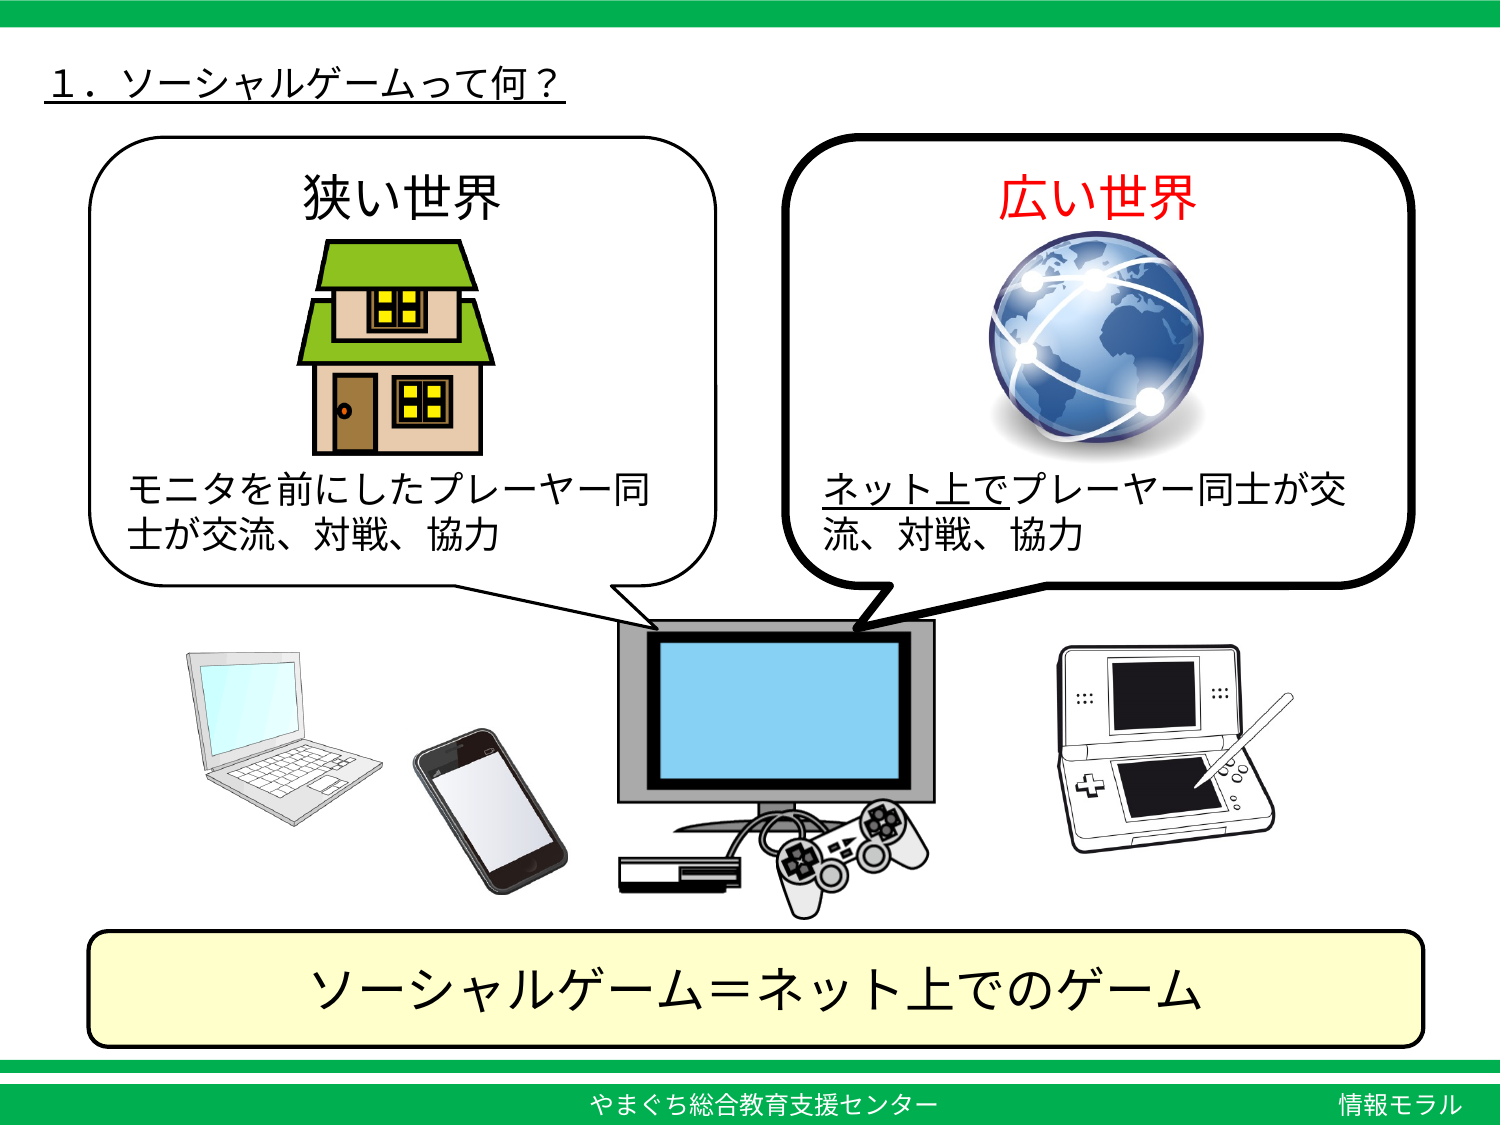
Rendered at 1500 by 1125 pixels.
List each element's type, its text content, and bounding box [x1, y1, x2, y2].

text_box ソーシャルゲーム＝ネット上でのゲーム [86, 929, 1426, 1049]
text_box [89, 136, 716, 587]
picture [617, 619, 936, 920]
text_box １．ソーシャルゲームって何？ [29, 52, 963, 113]
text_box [785, 136, 1412, 587]
picture [183, 644, 390, 829]
picture [1055, 644, 1294, 854]
picture [406, 727, 575, 896]
